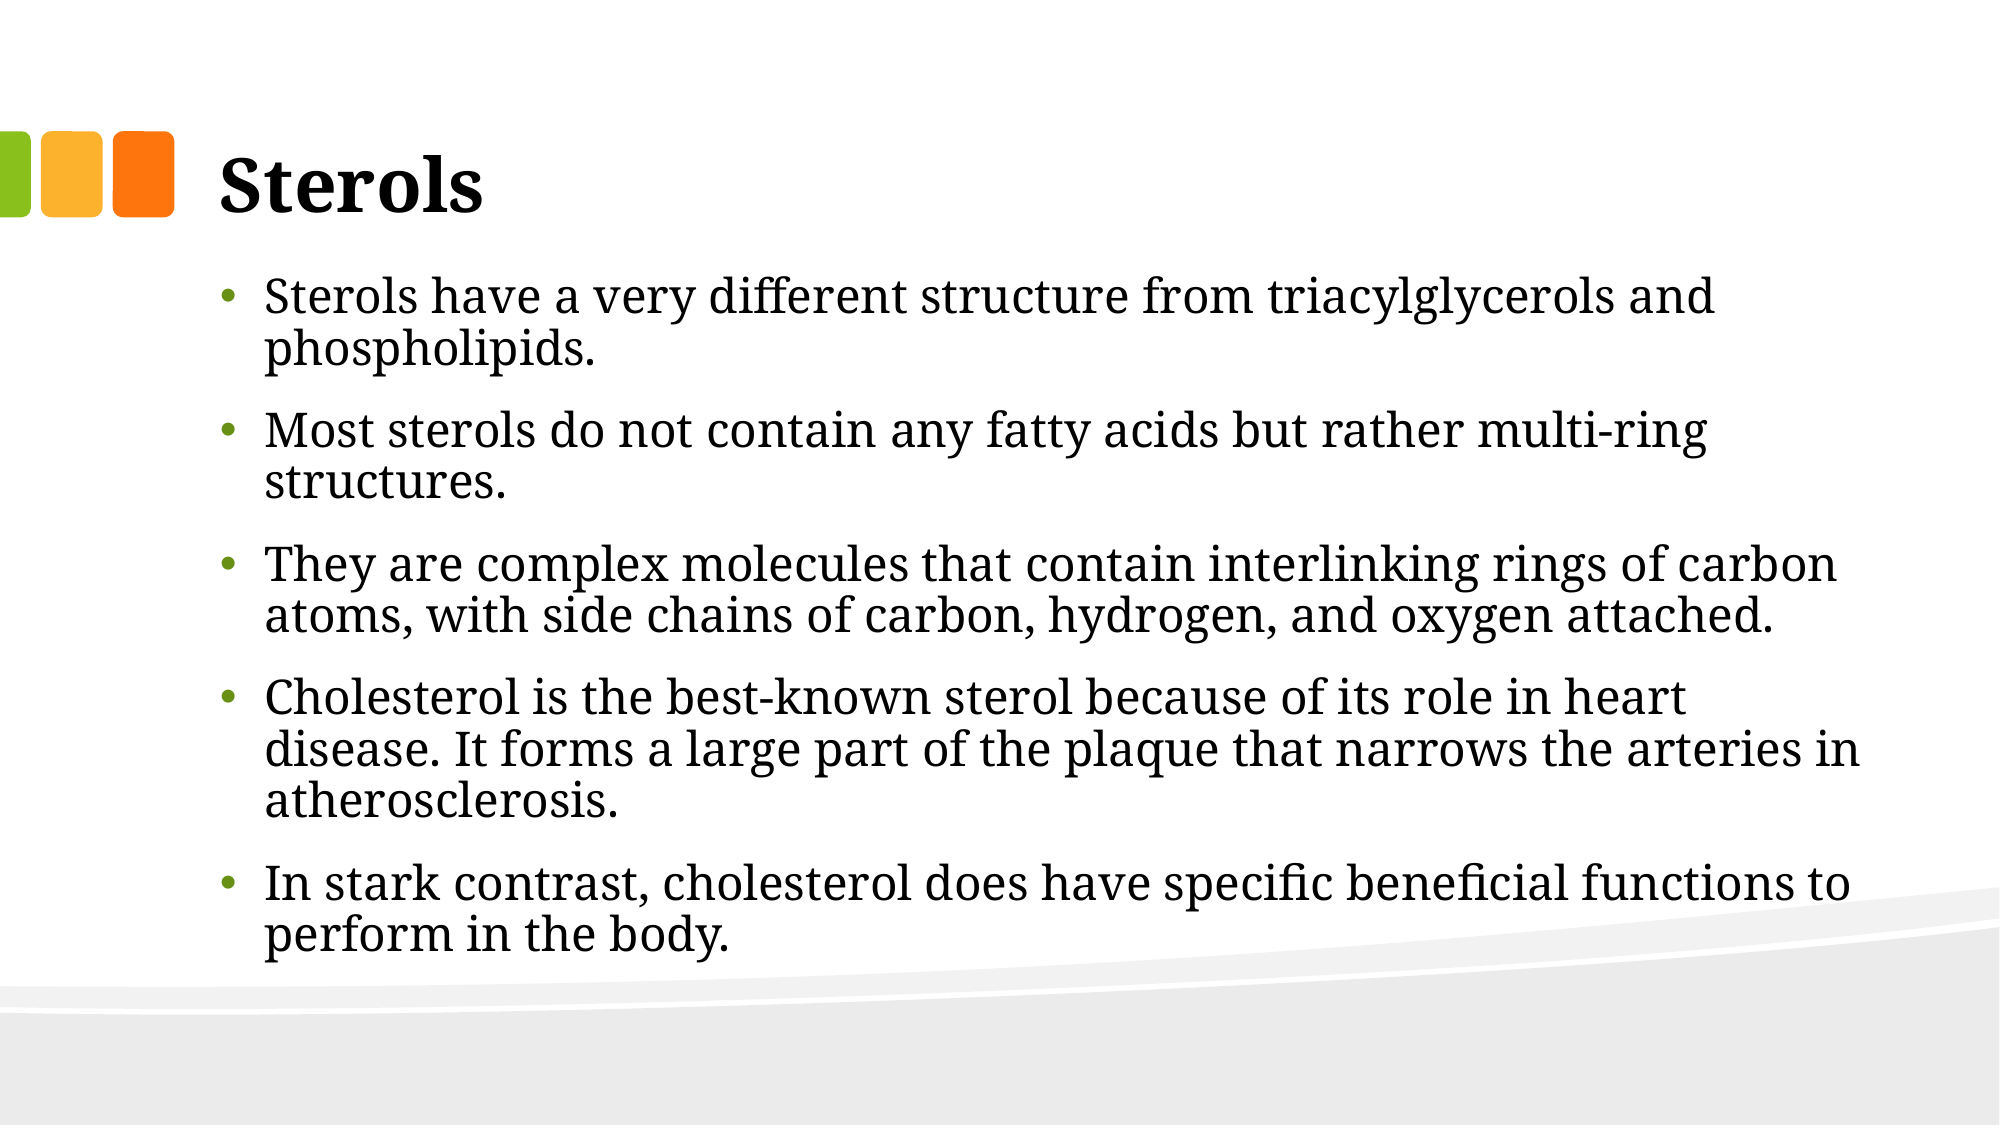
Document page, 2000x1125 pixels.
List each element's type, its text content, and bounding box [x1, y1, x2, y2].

title Sterols [199, 24, 1800, 238]
list Sterols have a very different structure from triacylglycerols and phospholipids. Most sterols do not contain any fatty acids but rather multi-ring structures. They are complex molecules that contain interlinking rings of carbon atoms, with side chains of carbon, hydrogen, and oxygen attached. Cholesterol is the best-known sterol because of its role in heart disease. It forms a large part of the plaque that narrows the arteries in atherosclerosis. In stark contrast, cholesterol does have specific beneficial functions to perform in the body. [199, 262, 1888, 1013]
